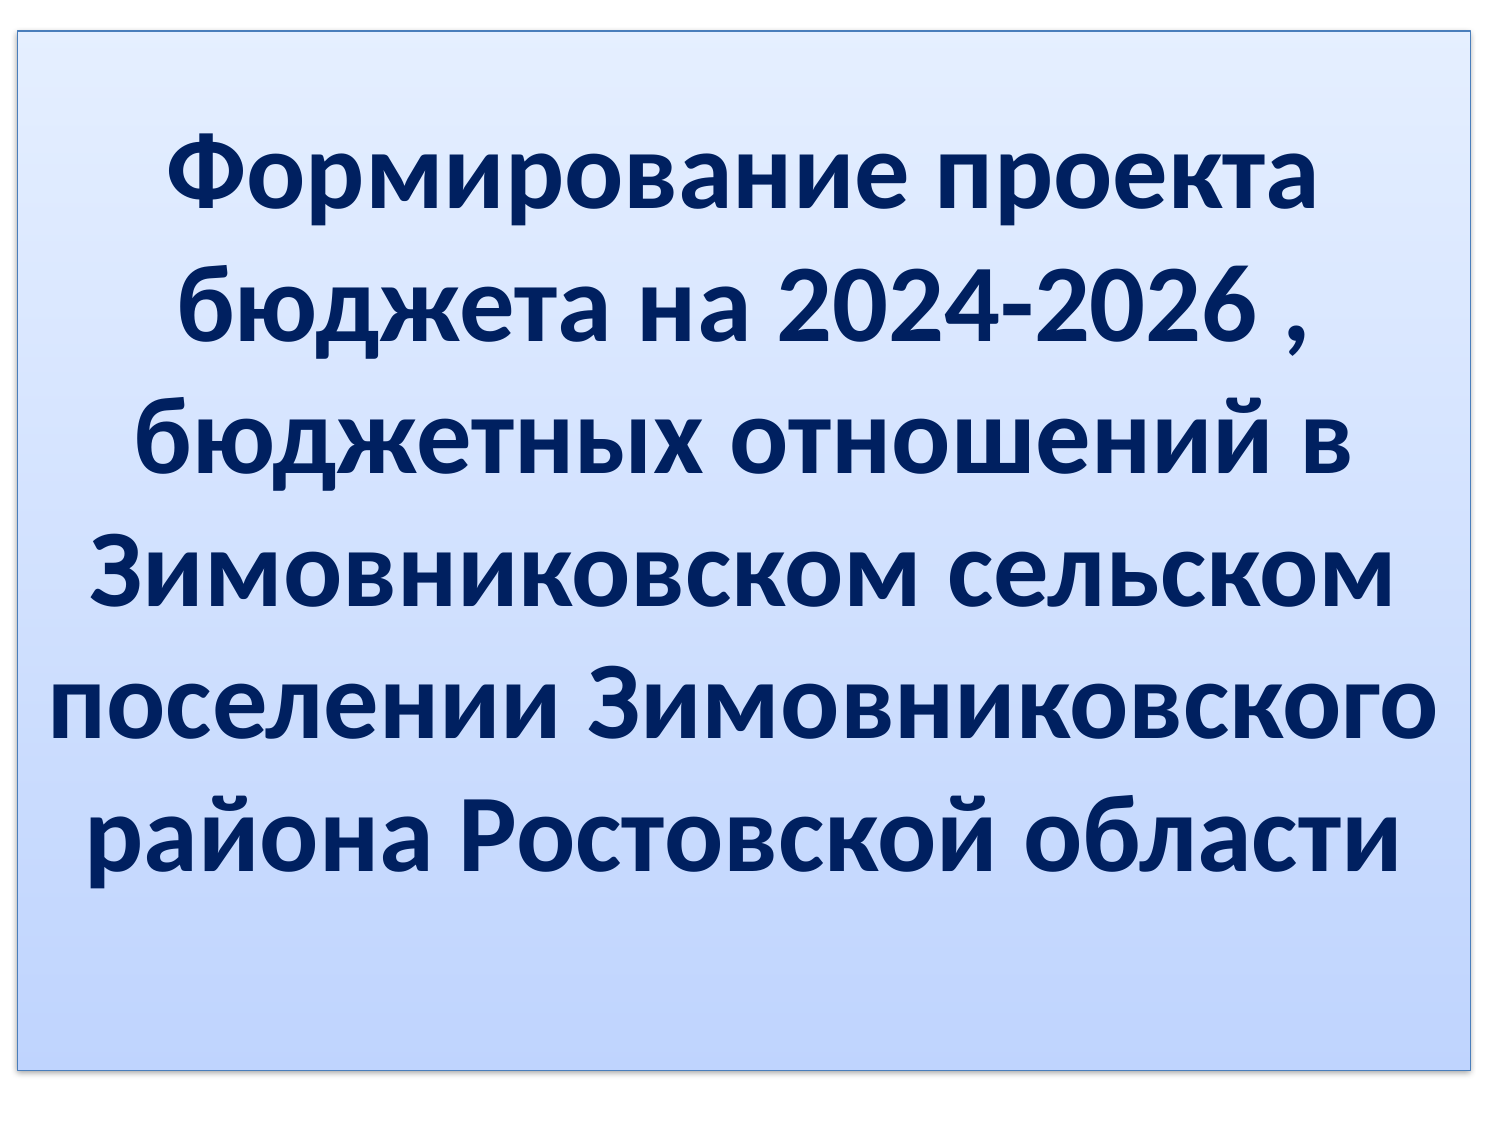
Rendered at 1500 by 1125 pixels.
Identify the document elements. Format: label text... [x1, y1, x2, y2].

title Формирование проекта бюджета на 2024-2026 , бюджетных отношений в Зимовниковском сельском поселении Зимовниковского района Ростовской области [17, 30, 1471, 1071]
